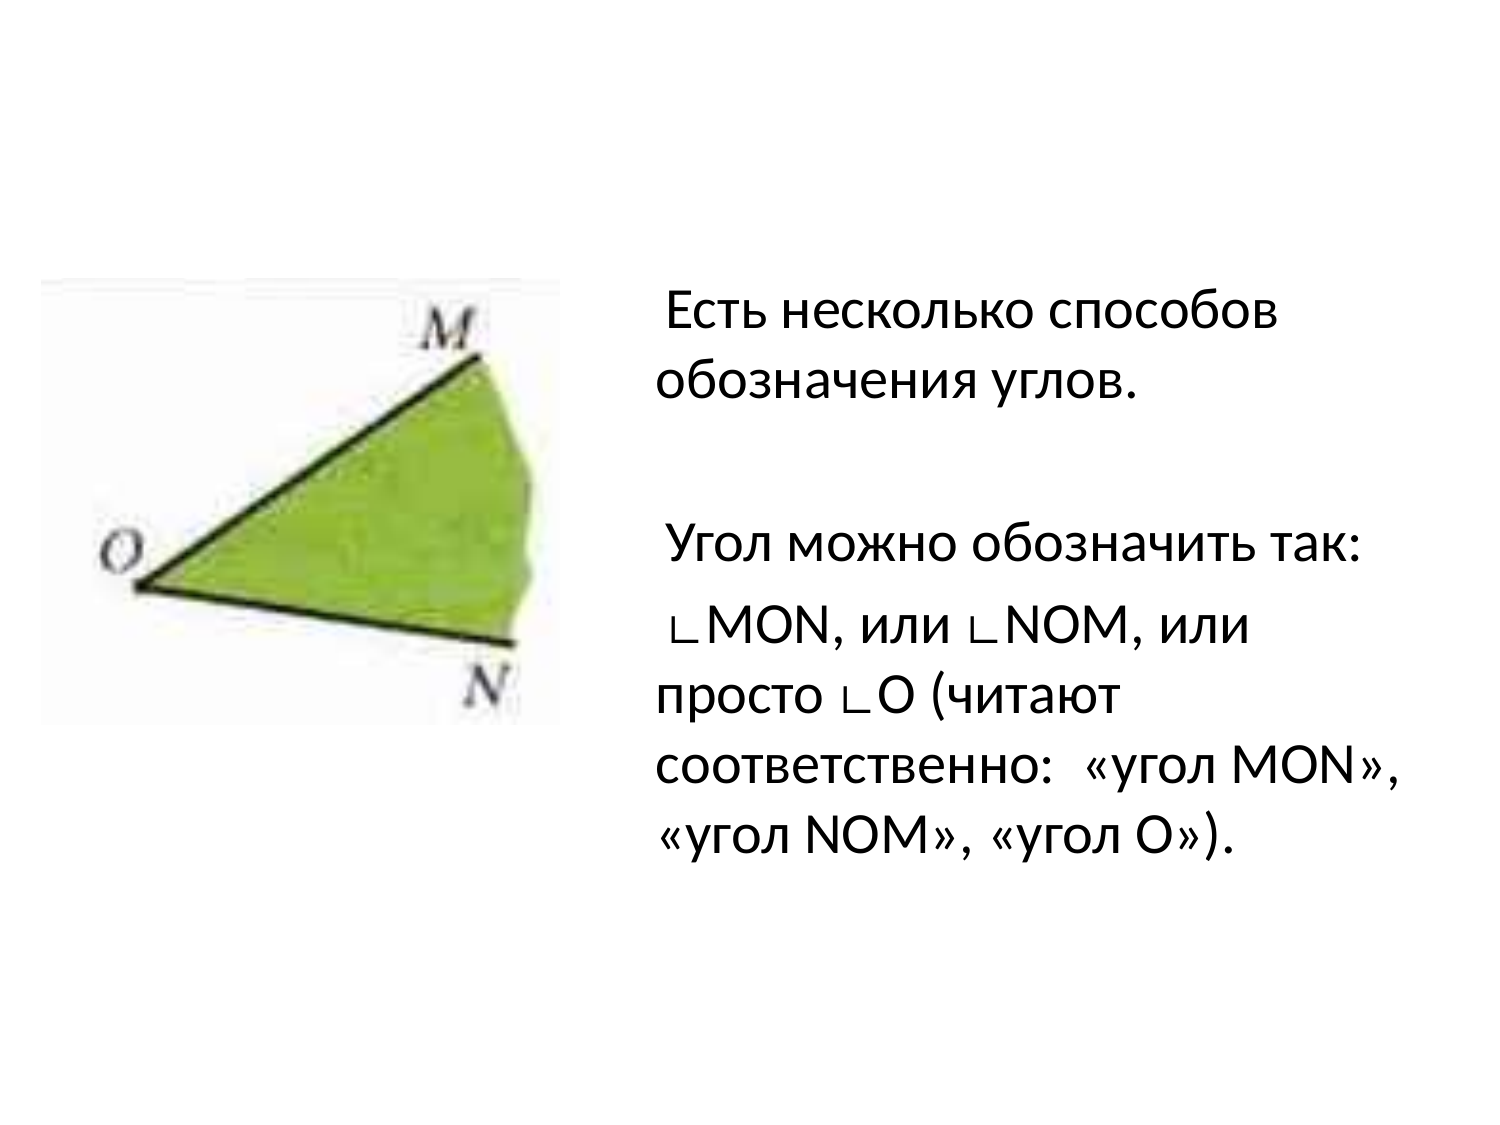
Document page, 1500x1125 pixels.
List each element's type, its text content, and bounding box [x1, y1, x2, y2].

list Есть несколько способов обозначения углов. Угол можно обозначить так: ∟MON, или ∟NOM, или просто ∟О (читают соответственно: «угол MON», «угол NOM», «угол О»). [584, 262, 1425, 1005]
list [41, 278, 561, 726]
